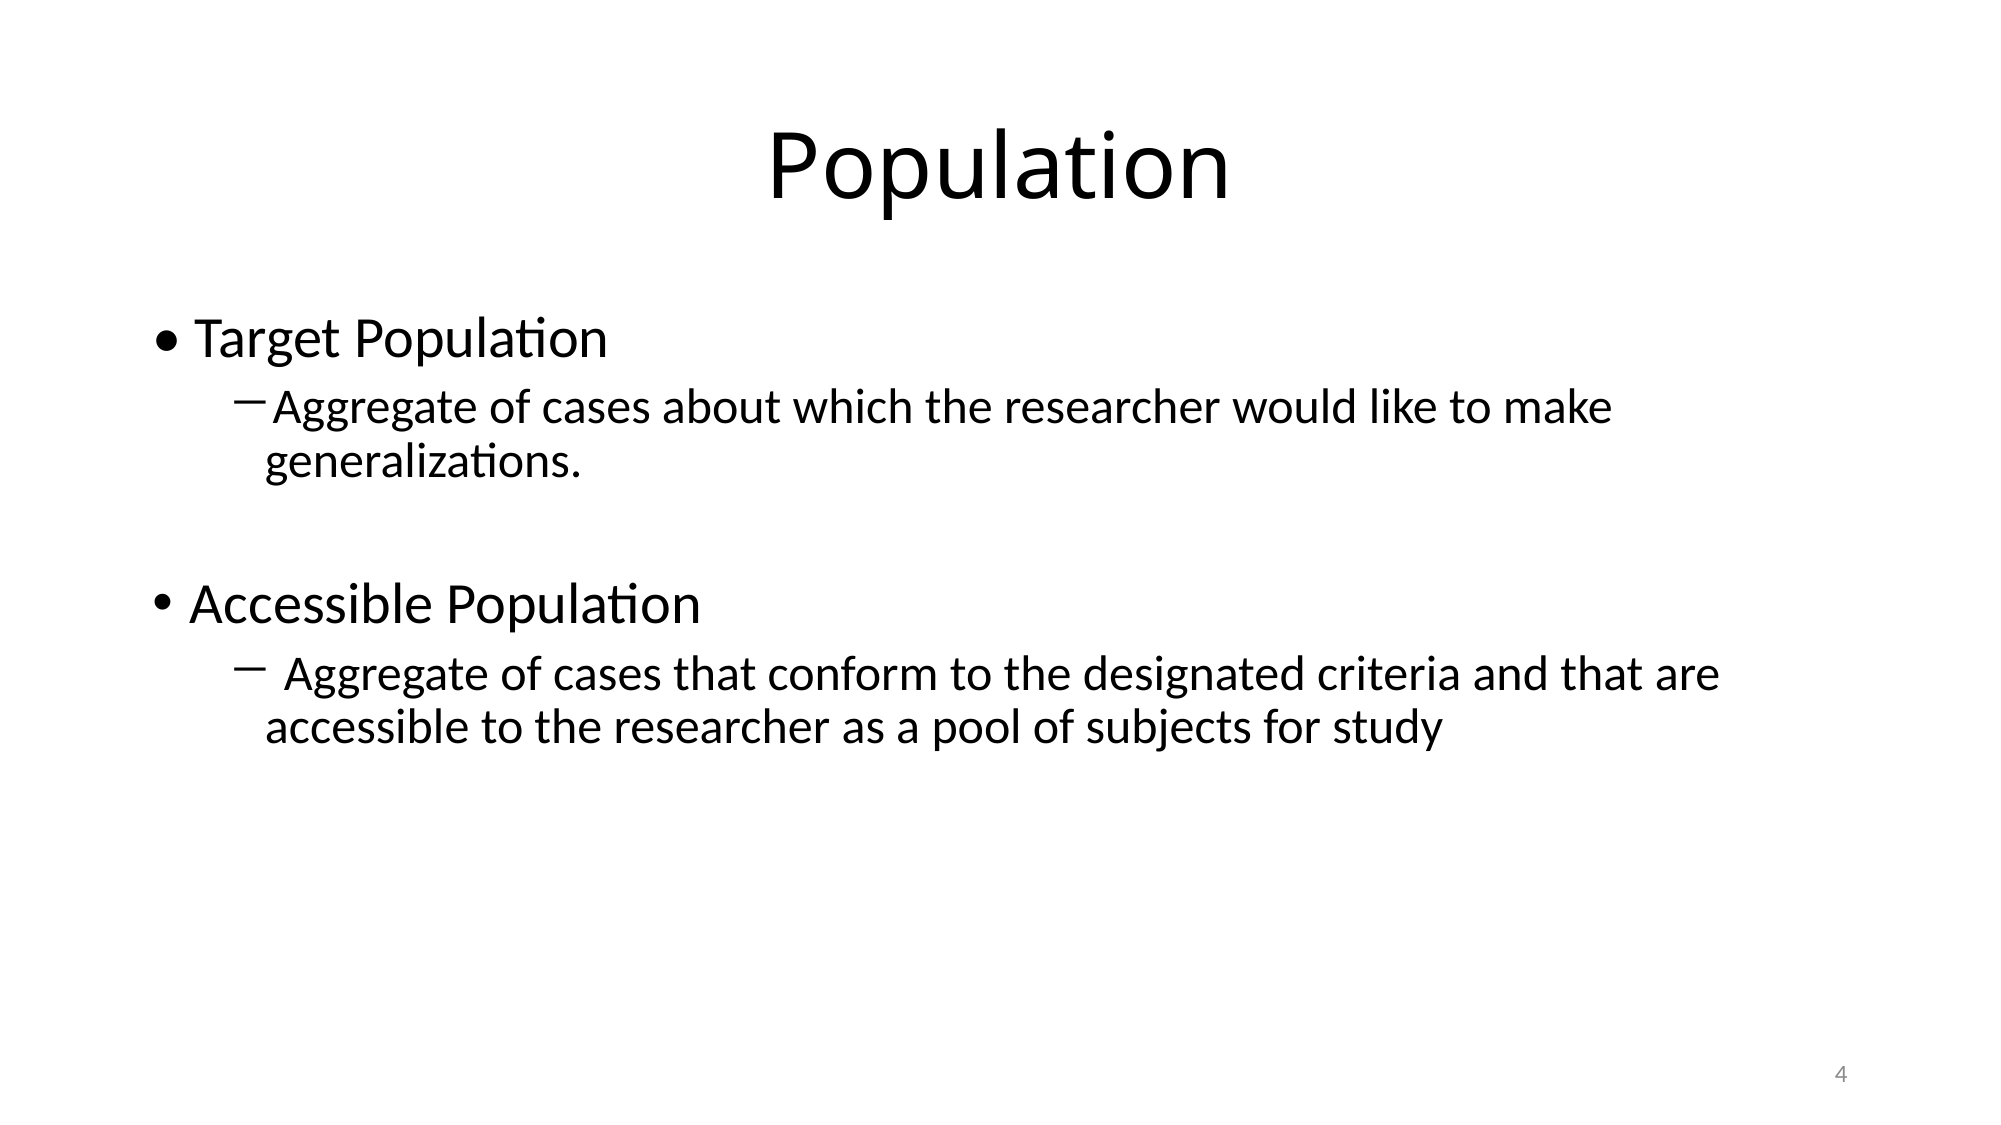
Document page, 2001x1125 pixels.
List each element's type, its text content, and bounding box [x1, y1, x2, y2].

slide_number 4 [1412, 1042, 1863, 1103]
list • Target Population Aggregate of cases about which the researcher would like to make generalizations. Accessible Population Aggregate of cases that conform to the designated criteria and that are accessible to the researcher as a pool of subjects for study [137, 299, 1863, 1014]
title Population [137, 59, 1863, 278]
